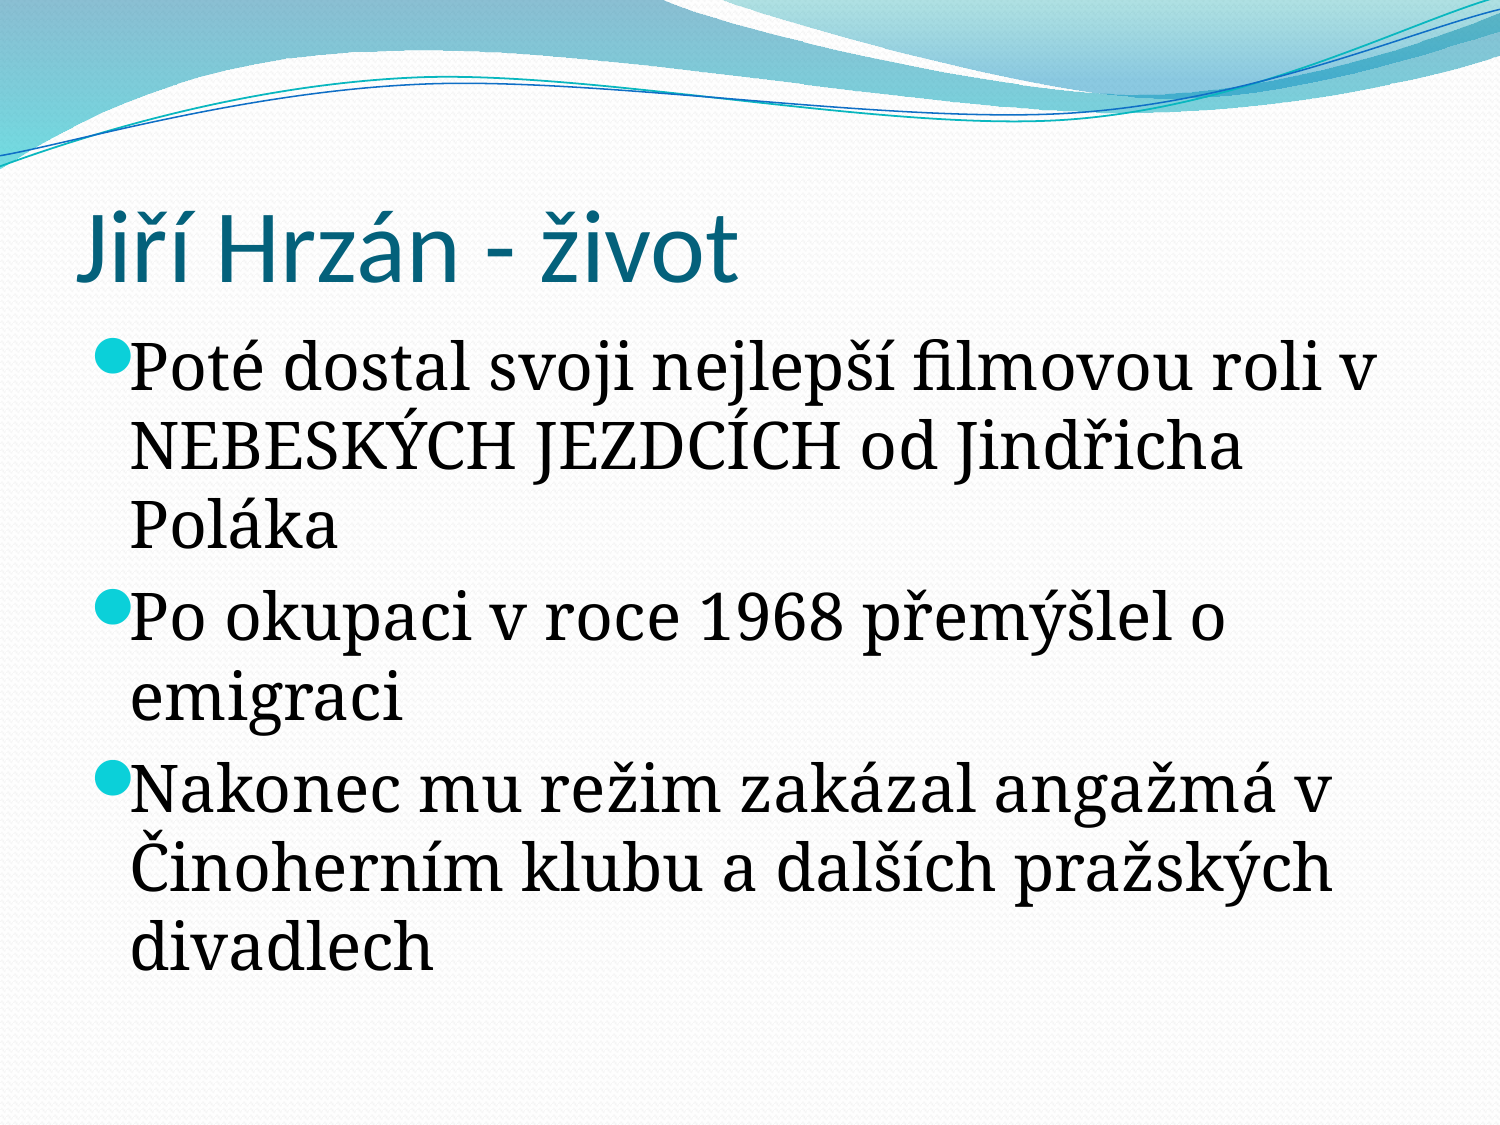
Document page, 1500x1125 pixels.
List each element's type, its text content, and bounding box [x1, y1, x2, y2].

list Poté dostal svoji nejlepší filmovou roli v NEBESKÝCH JEZDCÍCH od Jindřicha Poláka Po okupaci v roce 1968 přemýšlel o emigraci Nakonec mu režim zakázal angažmá v Činoherním klubu a dalších pražských divadlech [75, 317, 1425, 1038]
title Jiří Hrzán - život [75, 115, 1425, 303]
